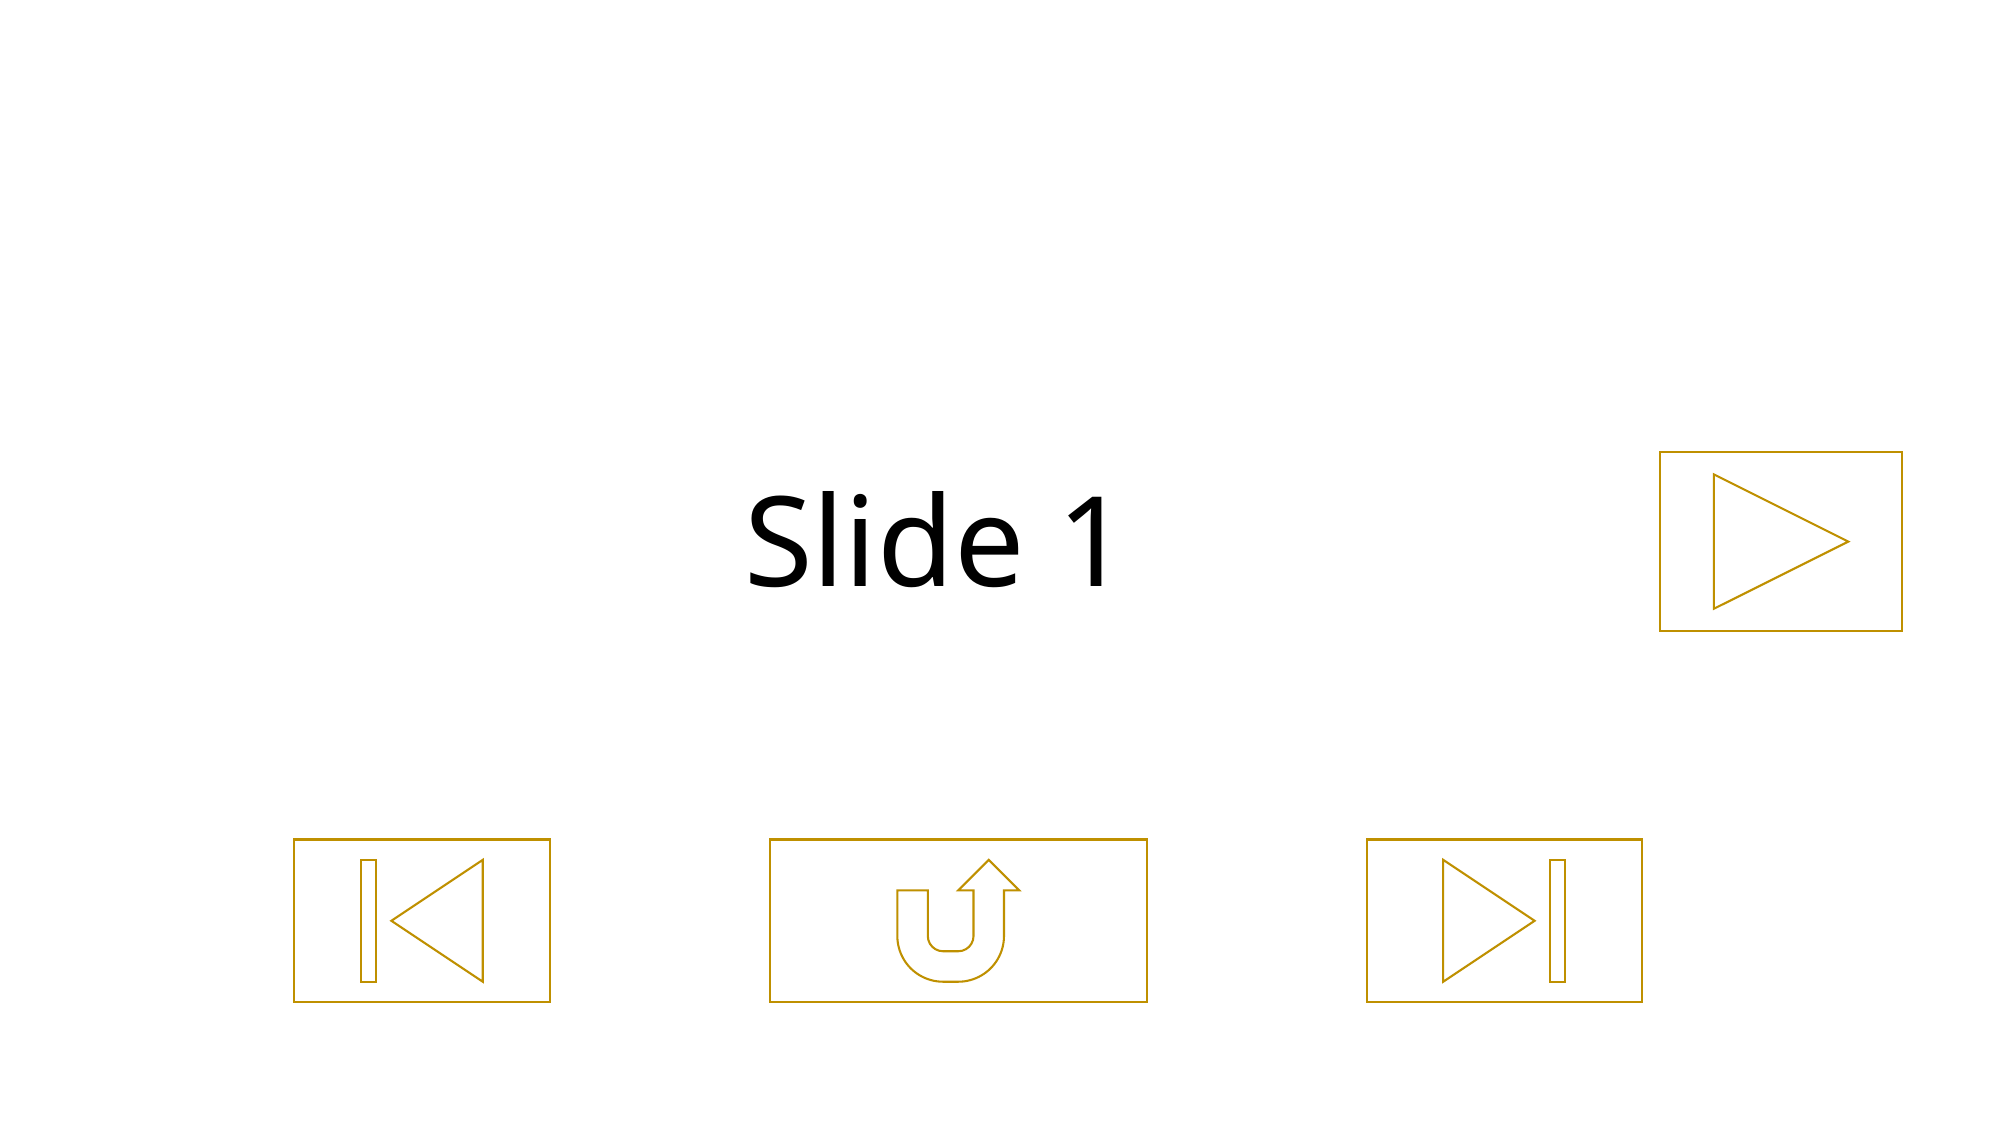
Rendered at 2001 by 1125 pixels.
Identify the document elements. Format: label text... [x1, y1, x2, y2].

text_box [293, 838, 551, 1003]
text_box [1659, 451, 1903, 632]
text_box [1366, 838, 1643, 1003]
text_box [769, 838, 1148, 1003]
title Slide 1 [729, 437, 1217, 655]
